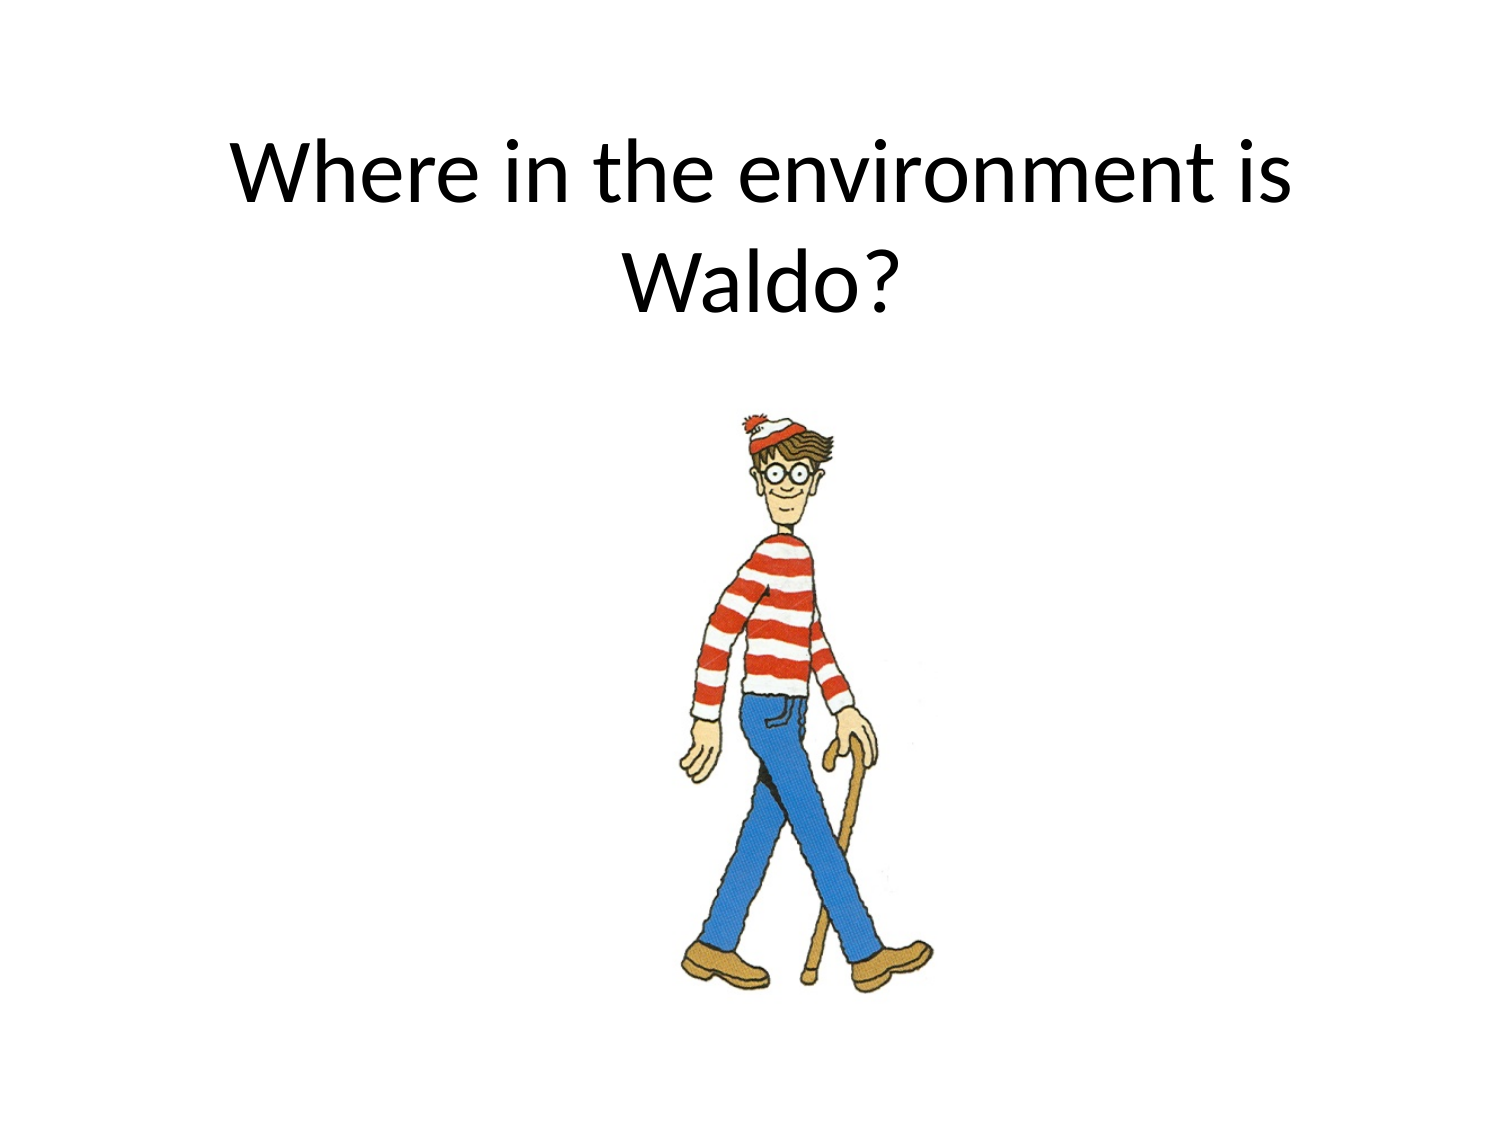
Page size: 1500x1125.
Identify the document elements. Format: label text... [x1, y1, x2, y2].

picture [637, 372, 938, 1013]
title Where in the environment is Waldo? [125, 99, 1400, 342]
